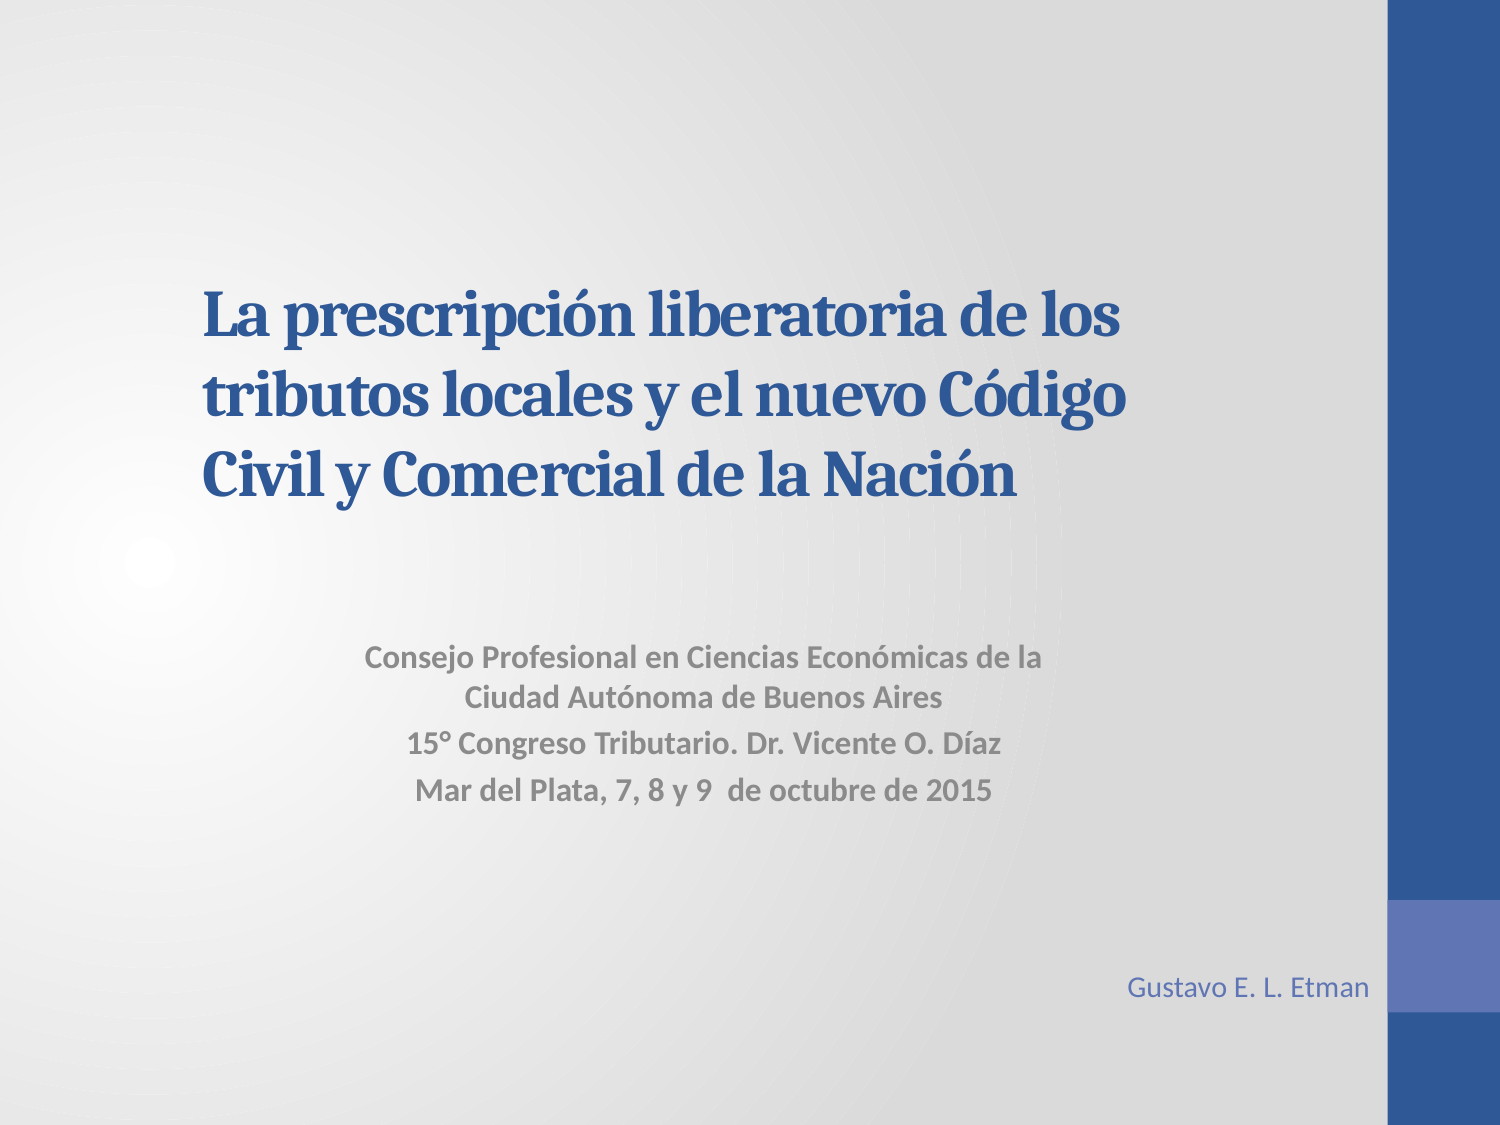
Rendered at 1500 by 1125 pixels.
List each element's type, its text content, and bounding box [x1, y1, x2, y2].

title La prescripción liberatoria de los tributos locales y el nuevo Código Civil y Comercial de la Nación [187, 302, 1247, 597]
subtitle Gustavo E. L. Etman [655, 922, 1385, 1011]
text_box Consejo Profesional en Ciencias Económicas de la Ciudad Autónoma de Buenos Aires 15° Congreso Tributario. Dr. Vicente O. Díaz Mar del Plata, 7, 8 y 9 de octubre de 2015 [339, 627, 1069, 823]
